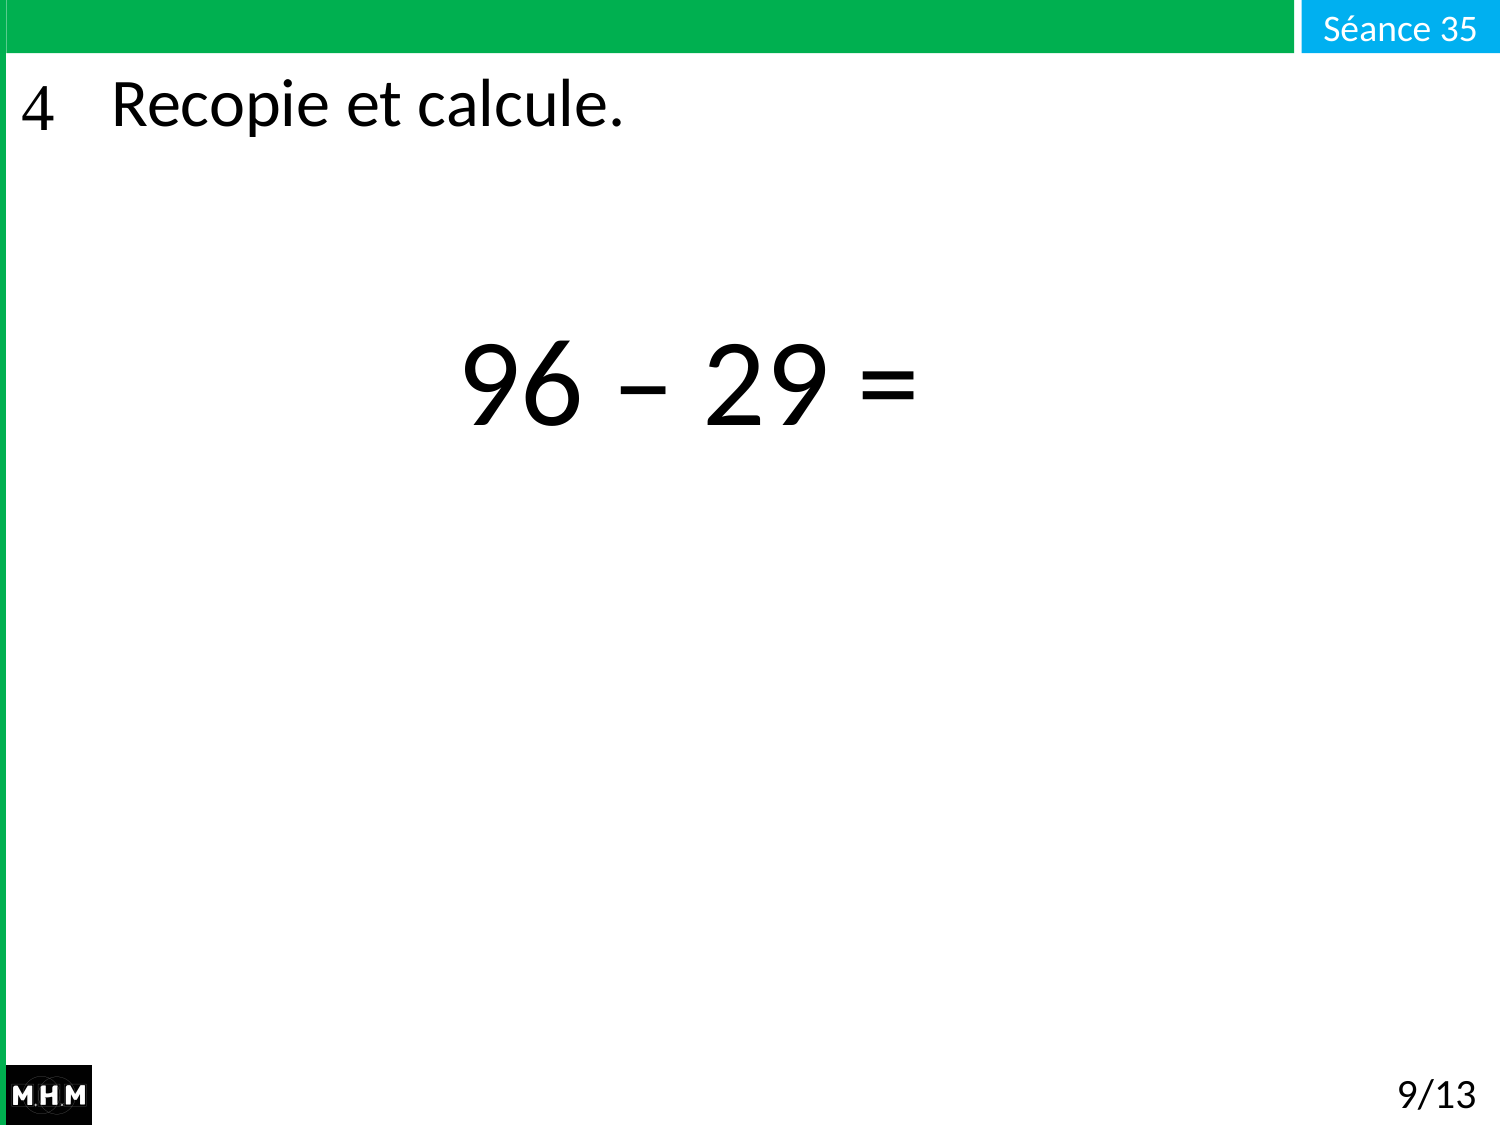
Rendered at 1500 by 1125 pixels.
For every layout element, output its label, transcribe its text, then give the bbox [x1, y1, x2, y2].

list 9/13 [1373, 1064, 1500, 1125]
picture [6, 1065, 92, 1125]
text_box 96 – 29 = [442, 292, 1243, 458]
title Recopie et calcule. [96, 60, 1391, 150]
